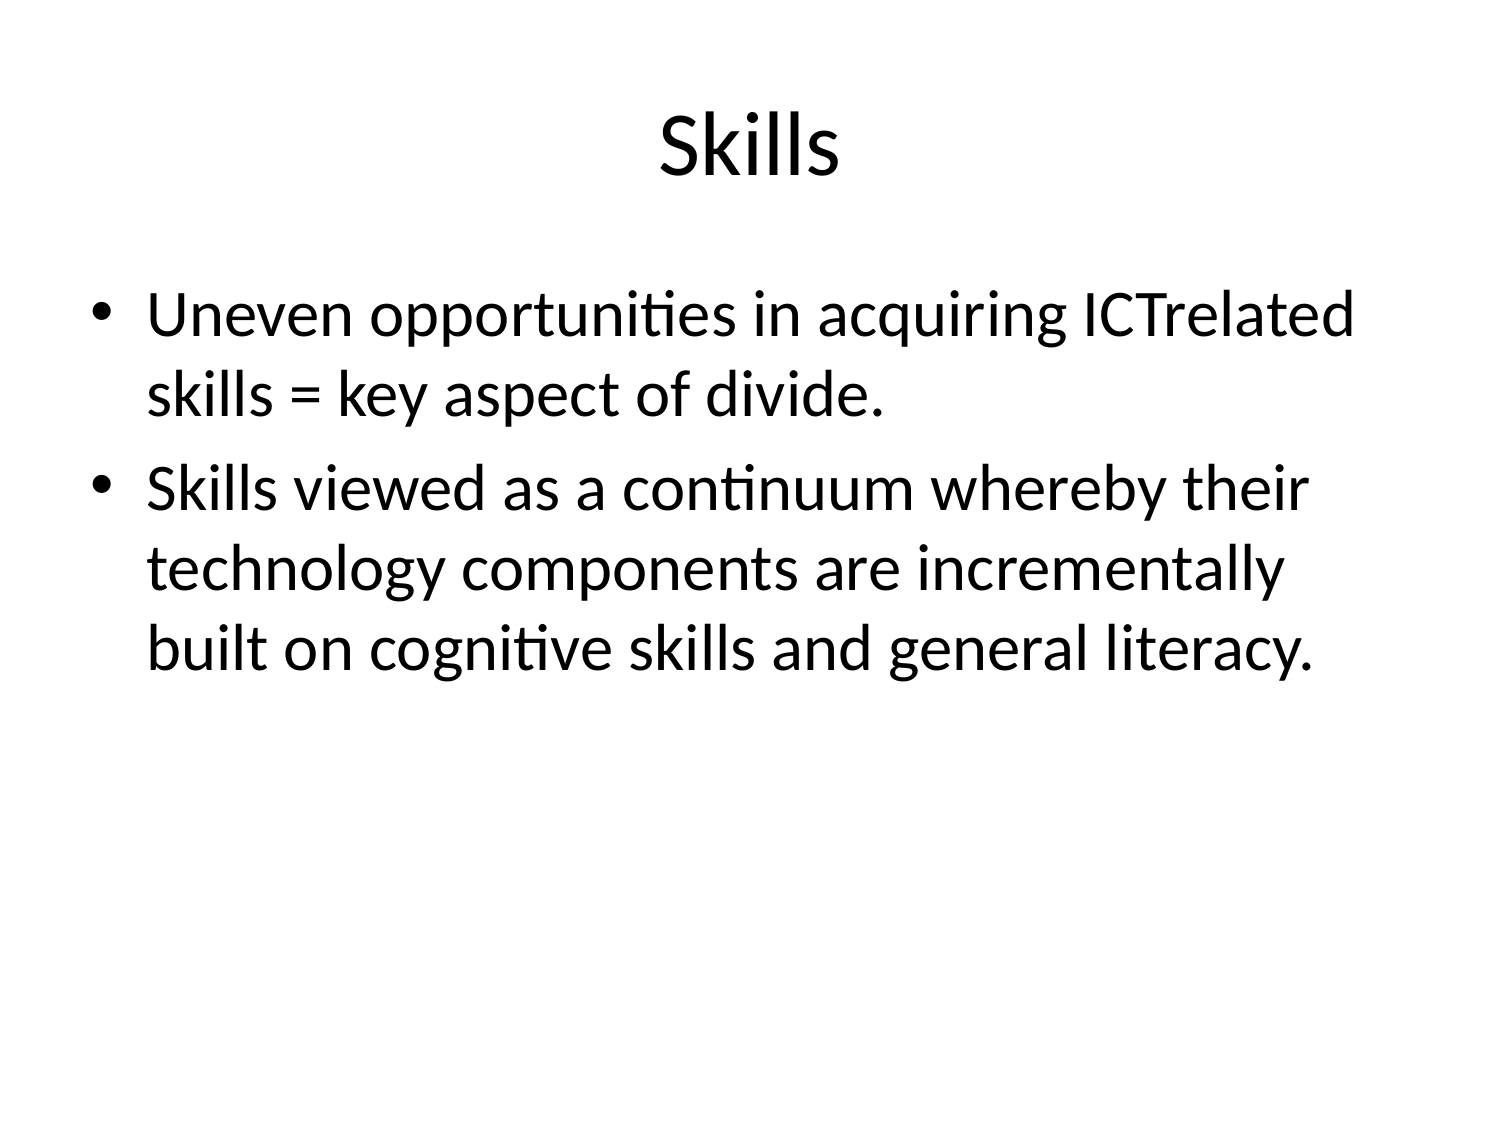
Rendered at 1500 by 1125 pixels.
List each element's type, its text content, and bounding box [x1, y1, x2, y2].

list Uneven opportunities in acquiring ICTrelated skills = key aspect of divide. Skills viewed as a continuum whereby their technology components are incrementally built on cognitive skills and general literacy. [75, 262, 1425, 1005]
title Skills [75, 45, 1425, 233]
